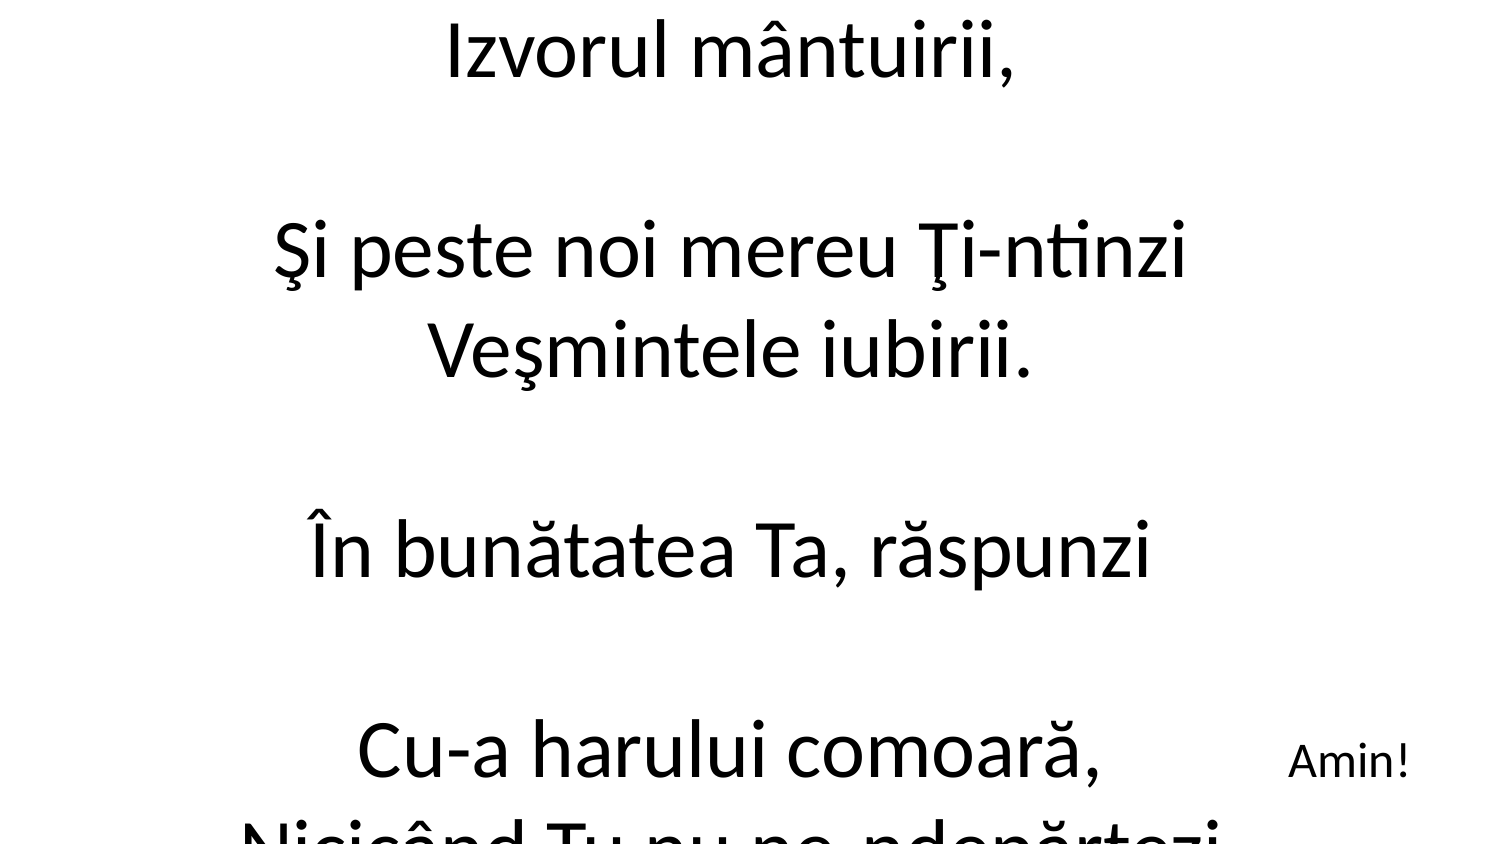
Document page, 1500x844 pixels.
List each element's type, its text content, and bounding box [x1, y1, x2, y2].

text_box 3. Eşti pentru vecii nesfârşiţi Izvorul mântuirii, Şi peste noi mereu Ţi-ntinzi Veşmintele iubirii. În bunătatea Ta, răspunzi Cu-a harului comoară, Nicicând Tu nu ne-ndepărtezi Şi nu ne scoţi afară. [224, 0, 1276, 844]
text_box Amin! [1273, 674, 1427, 795]
